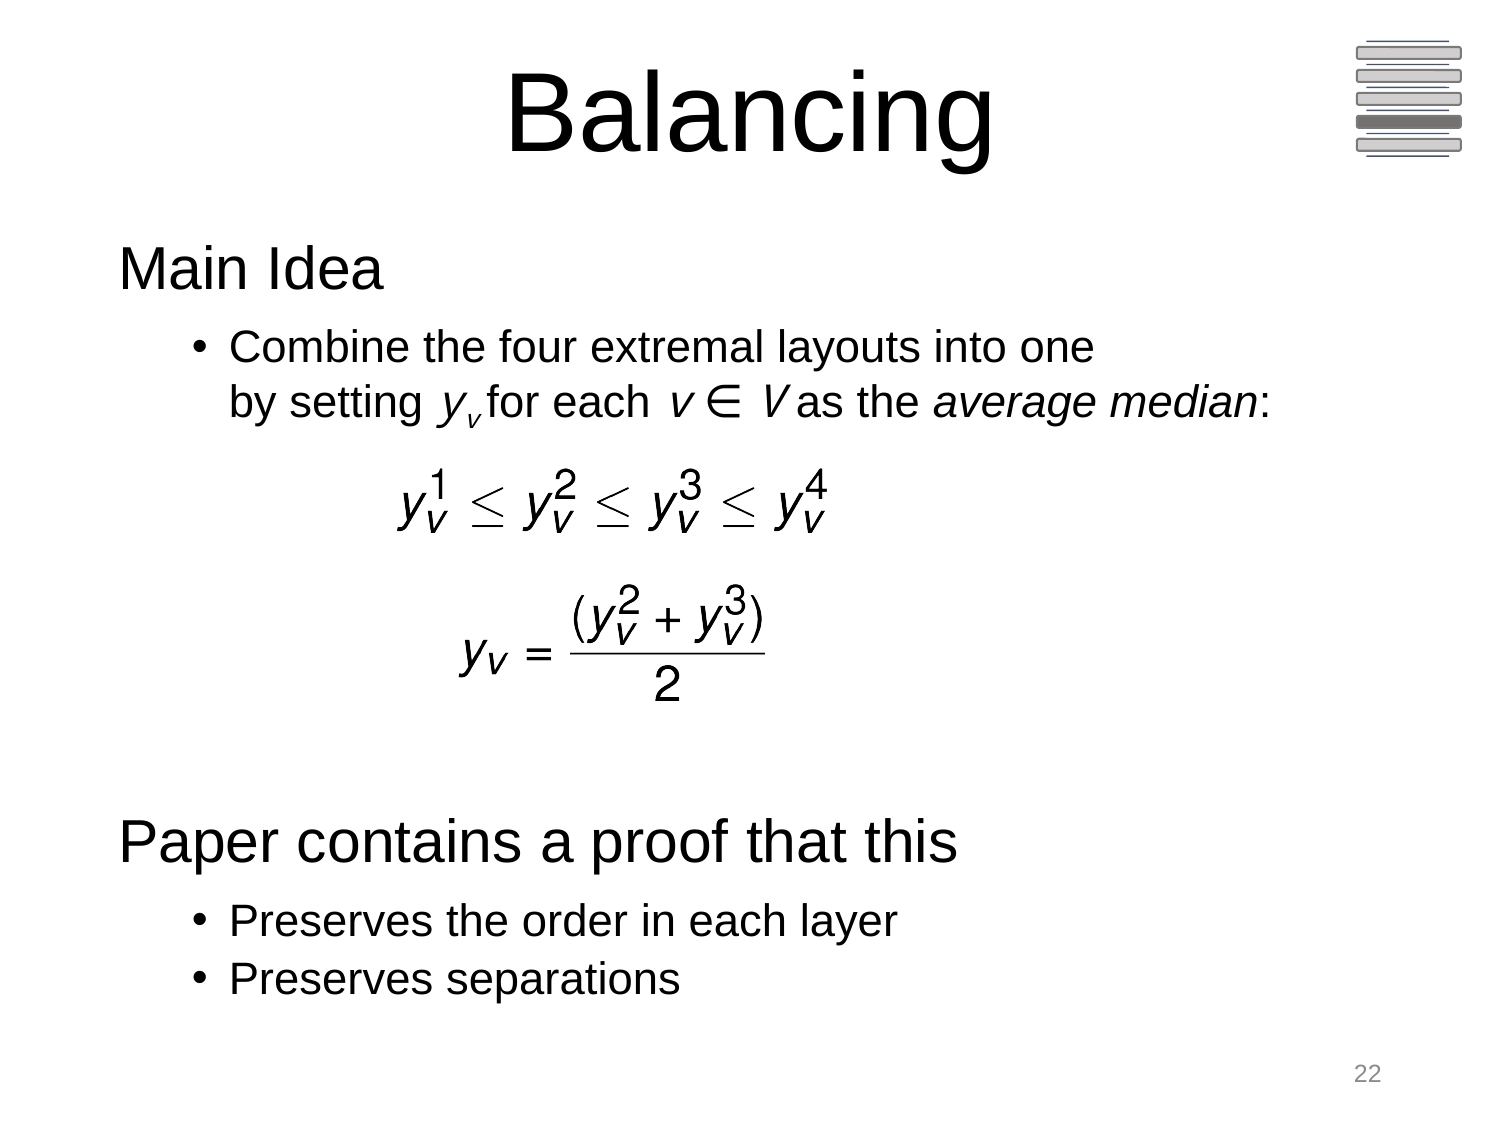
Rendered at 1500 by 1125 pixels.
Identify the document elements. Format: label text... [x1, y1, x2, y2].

slide_number 21 [1059, 1042, 1397, 1103]
list Main Idea Combine the four extremal layouts into one by setting yv for each v ∈ V as the average median: Paper contains a proof that this Preserves the order in each layer Preserves separations [103, 229, 1397, 1014]
title Balancing [103, 37, 1397, 193]
picture [396, 468, 827, 533]
picture [458, 584, 765, 701]
